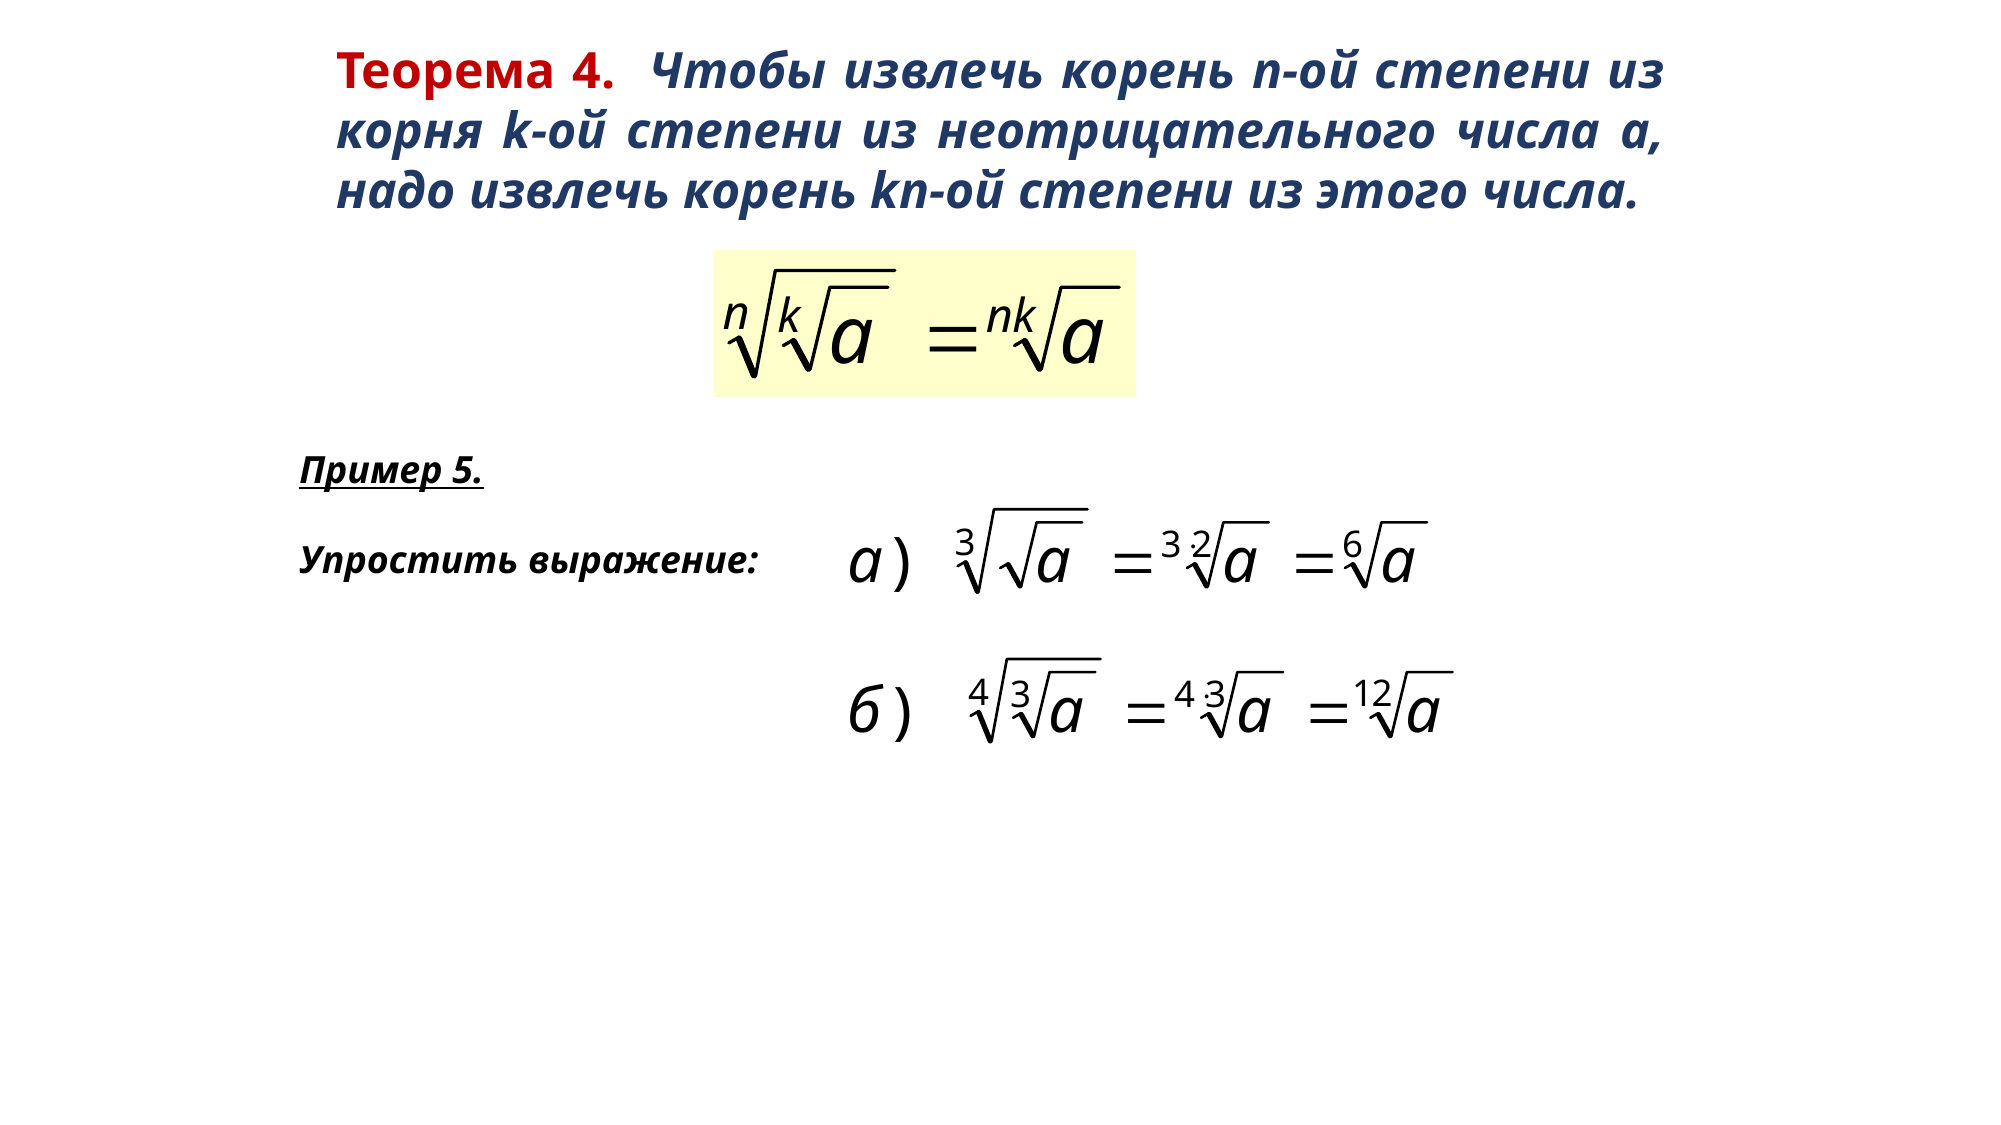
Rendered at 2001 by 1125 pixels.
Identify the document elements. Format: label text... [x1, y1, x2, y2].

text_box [713, 249, 1136, 398]
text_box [842, 481, 1468, 776]
text_box Теорема 4. Чтобы извлечь корень n-ой степени из корня k-ой степени из неотрицательного числа a, надо извлечь корень kn-ой степени из этого числа. [321, 31, 1680, 226]
text_box Пример 5. Упростить выражение: [284, 438, 774, 589]
